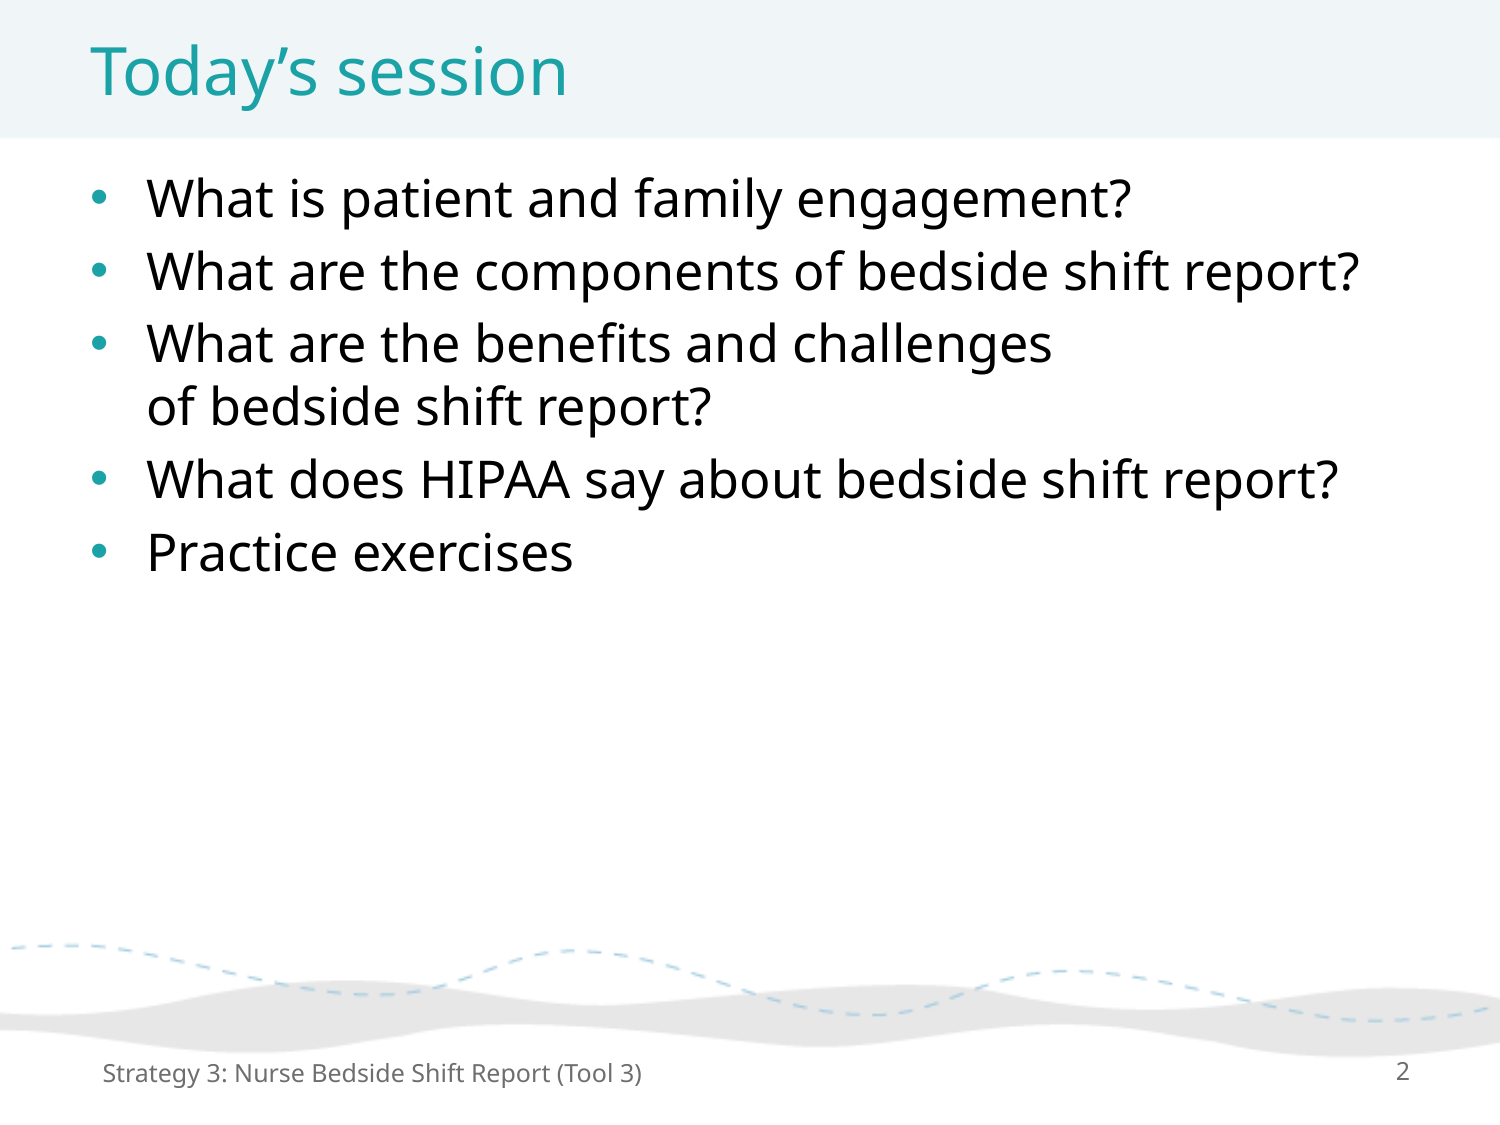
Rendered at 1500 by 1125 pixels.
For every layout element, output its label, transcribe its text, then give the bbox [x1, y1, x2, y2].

title Today’s session [75, 0, 1425, 138]
footer Strategy 3: Nurse Bedside Shift Report (Tool 3) [87, 1042, 763, 1103]
picture [0, 0, 1500, 1125]
list What is patient and family engagement? What are the components of bedside shift report? What are the benefits and challenges of bedside shift report? What does HIPAA say about bedside shift report? Practice exercises [75, 157, 1425, 900]
slide_number 2 [1074, 1042, 1425, 1103]
